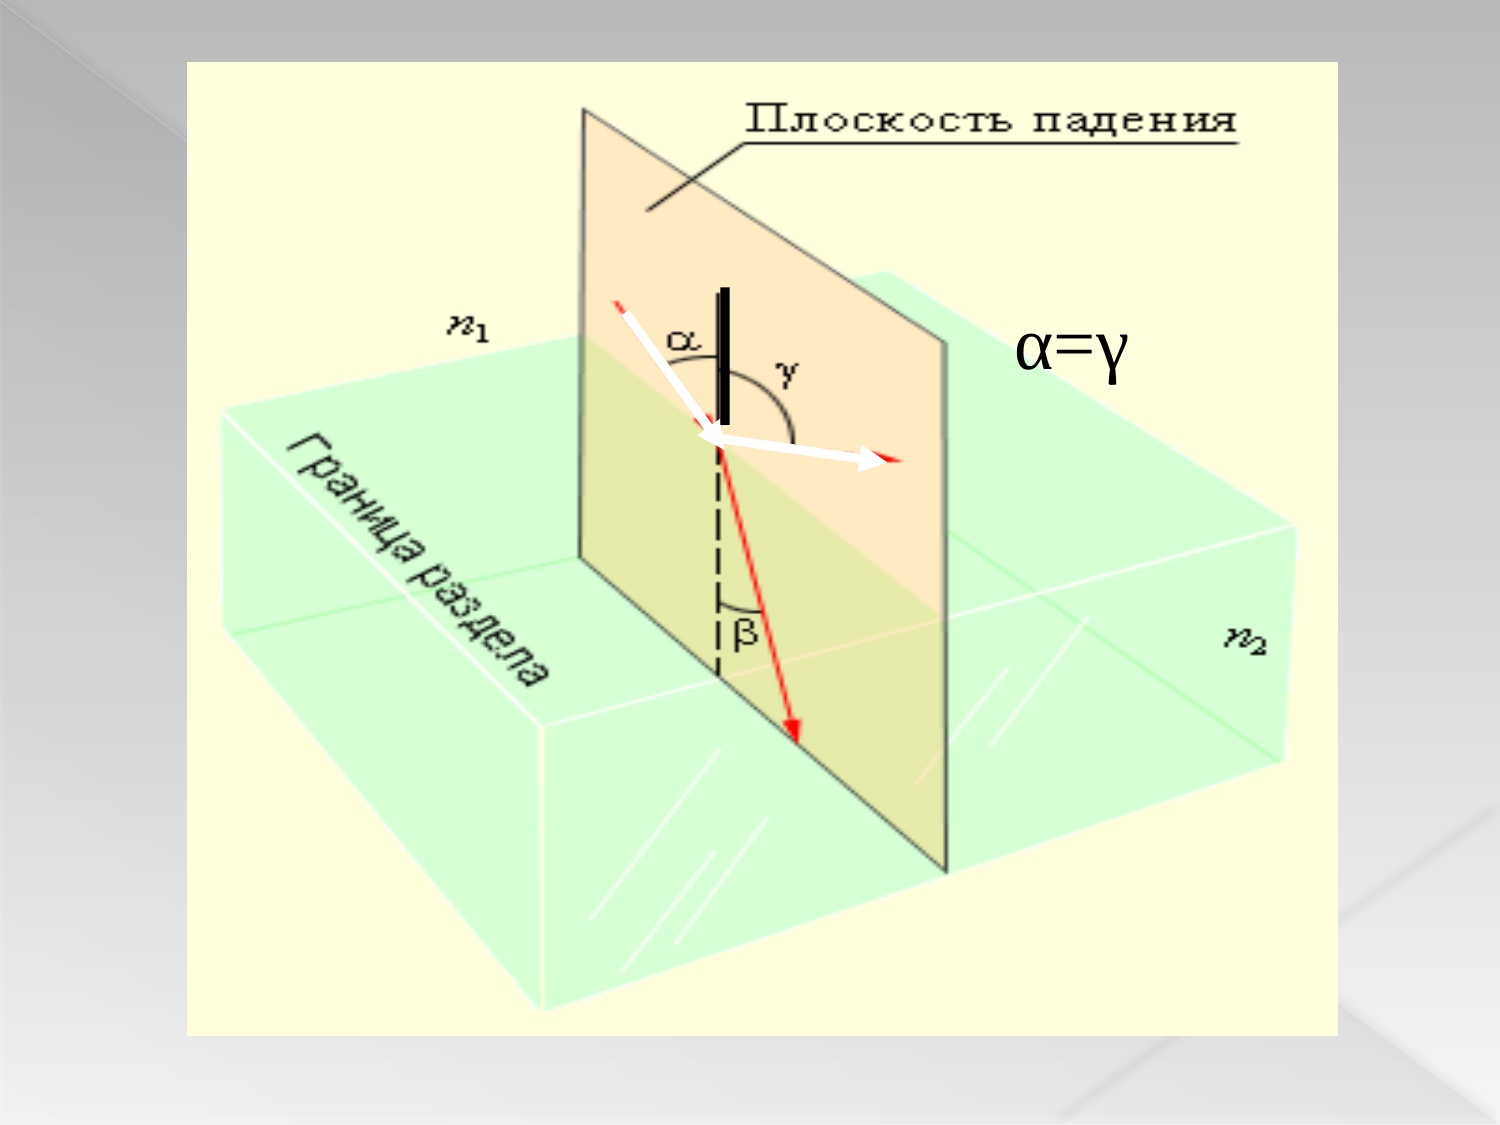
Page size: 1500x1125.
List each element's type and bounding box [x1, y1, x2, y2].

picture [187, 62, 1338, 1036]
